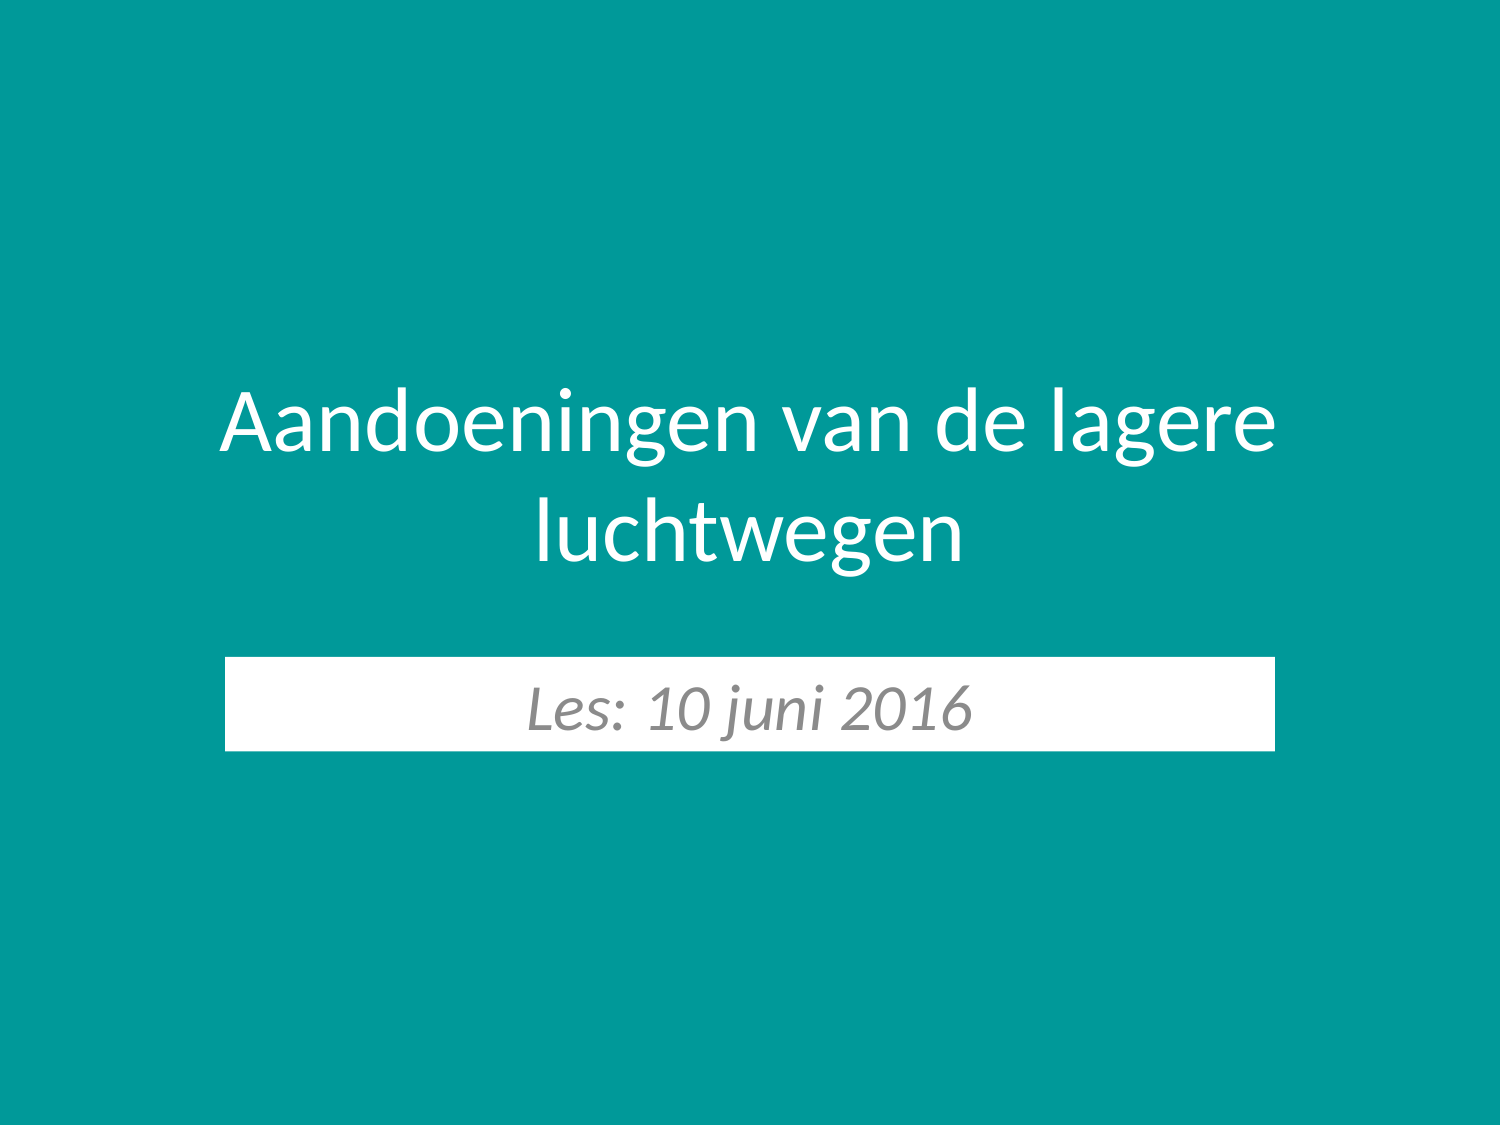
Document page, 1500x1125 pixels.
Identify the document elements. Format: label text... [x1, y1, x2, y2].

subtitle Les: 10 juni 2016 [225, 656, 1275, 752]
title Aandoeningen van de lagere luchtwegen [112, 349, 1388, 591]
